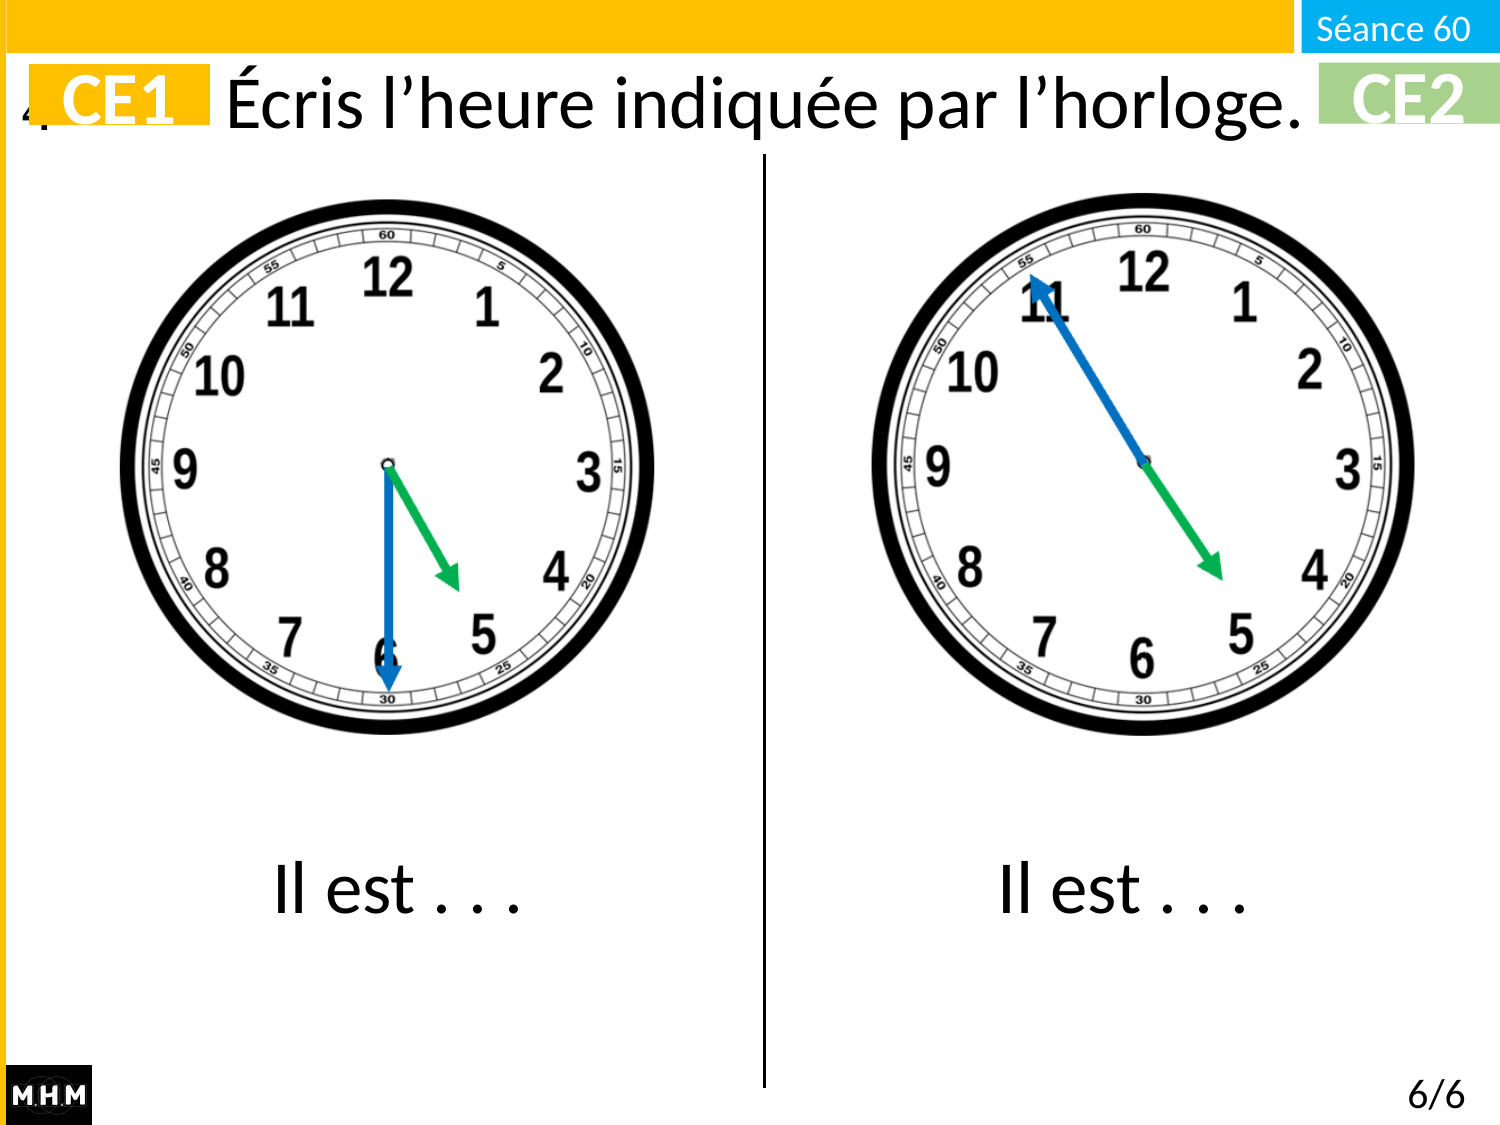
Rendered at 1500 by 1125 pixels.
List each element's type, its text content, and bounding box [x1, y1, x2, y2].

picture [825, 183, 1443, 745]
text_box Il est . . . [257, 839, 648, 939]
title Écris l’heure indiquée par l’horloge. [210, 55, 1500, 155]
list 6/6 [1373, 1064, 1500, 1125]
text_box CE1 [28, 63, 211, 126]
text_box Il est . . . [982, 839, 1374, 939]
text_box CE2 [1318, 62, 1500, 125]
picture [93, 186, 661, 745]
picture [6, 1065, 92, 1125]
